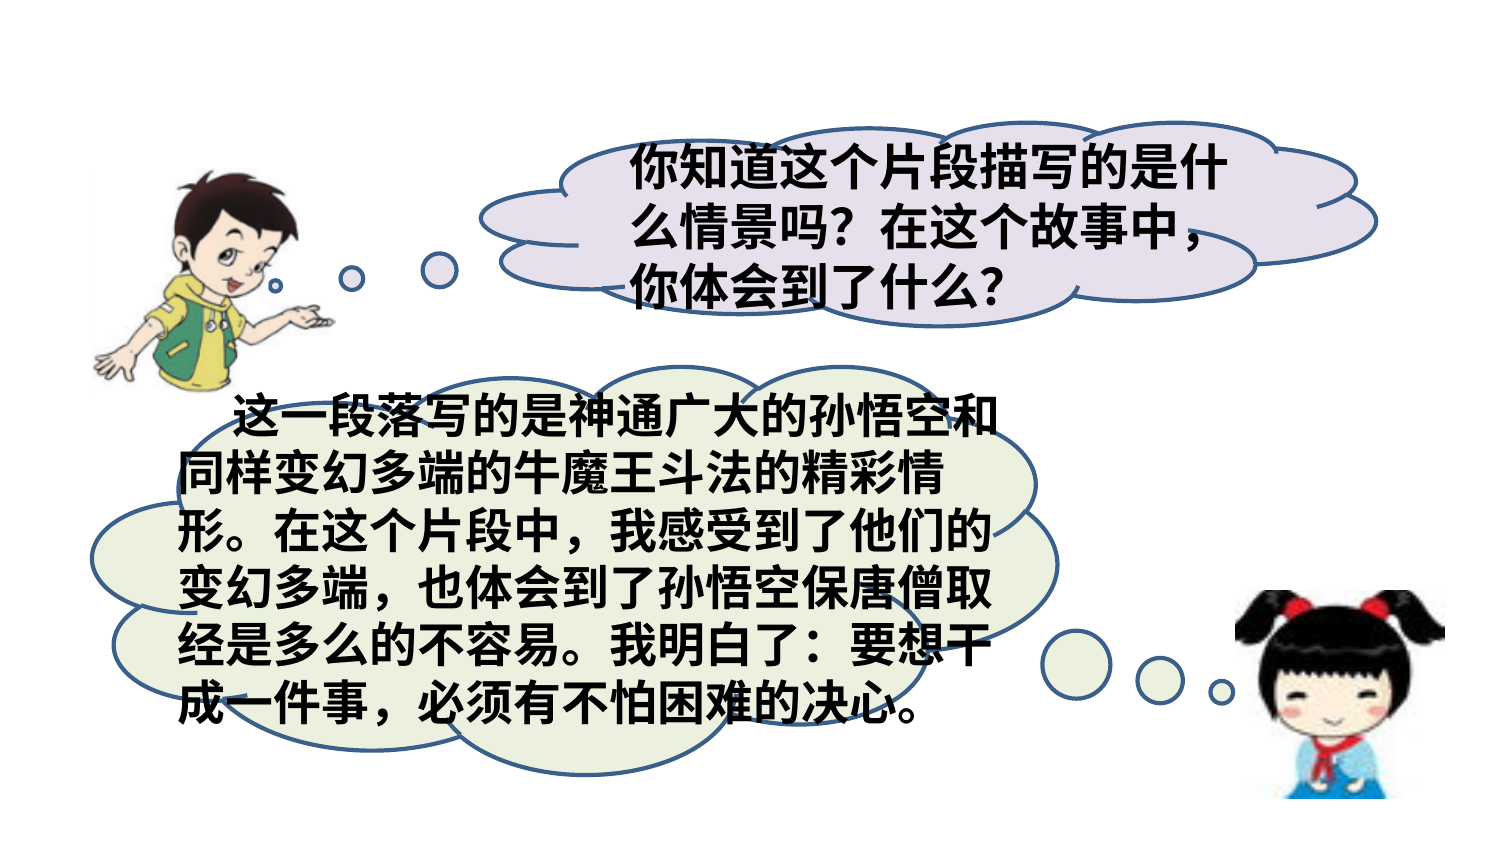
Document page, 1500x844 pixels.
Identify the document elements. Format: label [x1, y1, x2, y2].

text_box [92, 365, 1445, 800]
text_box [481, 121, 1377, 364]
picture [92, 168, 337, 365]
